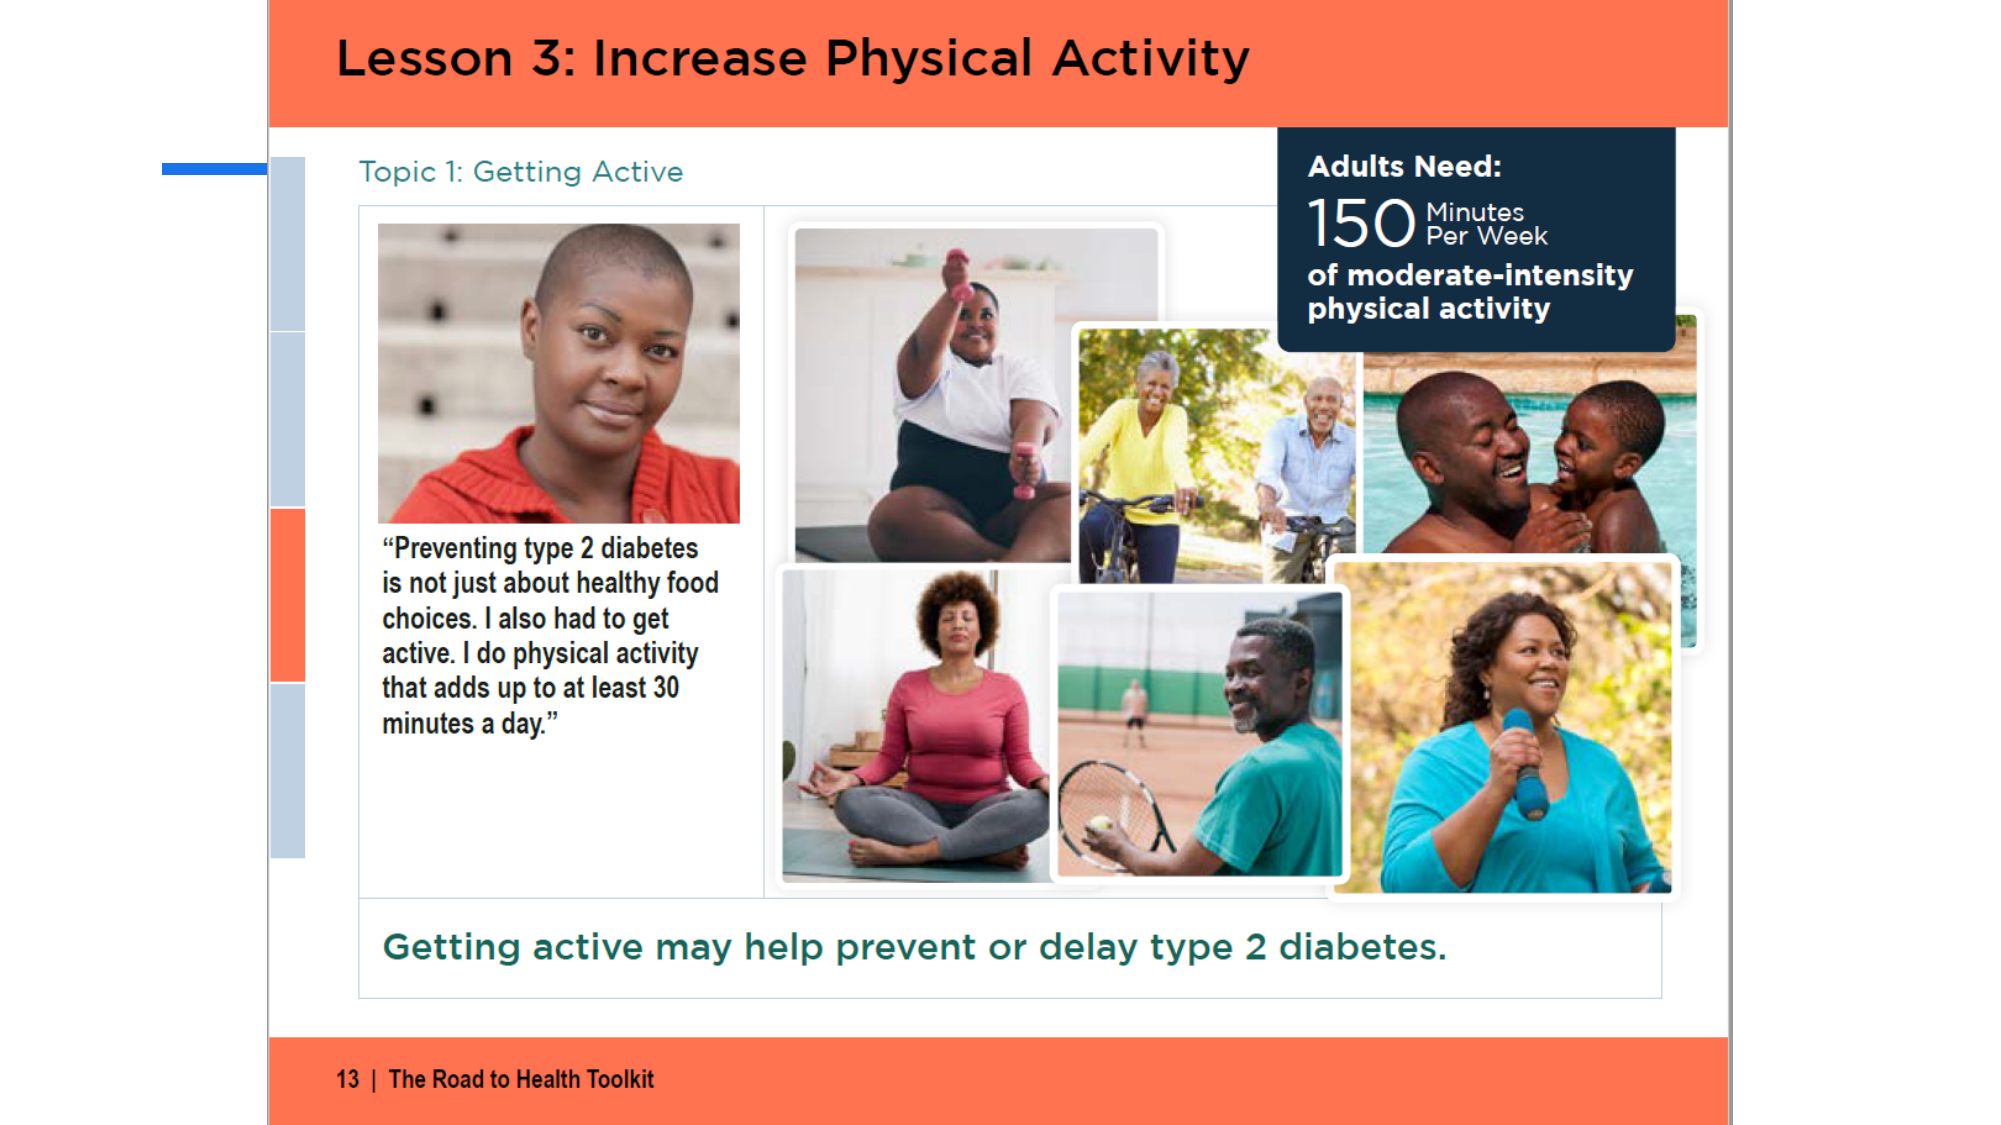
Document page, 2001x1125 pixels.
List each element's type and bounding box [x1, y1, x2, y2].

picture [267, 0, 1733, 1125]
